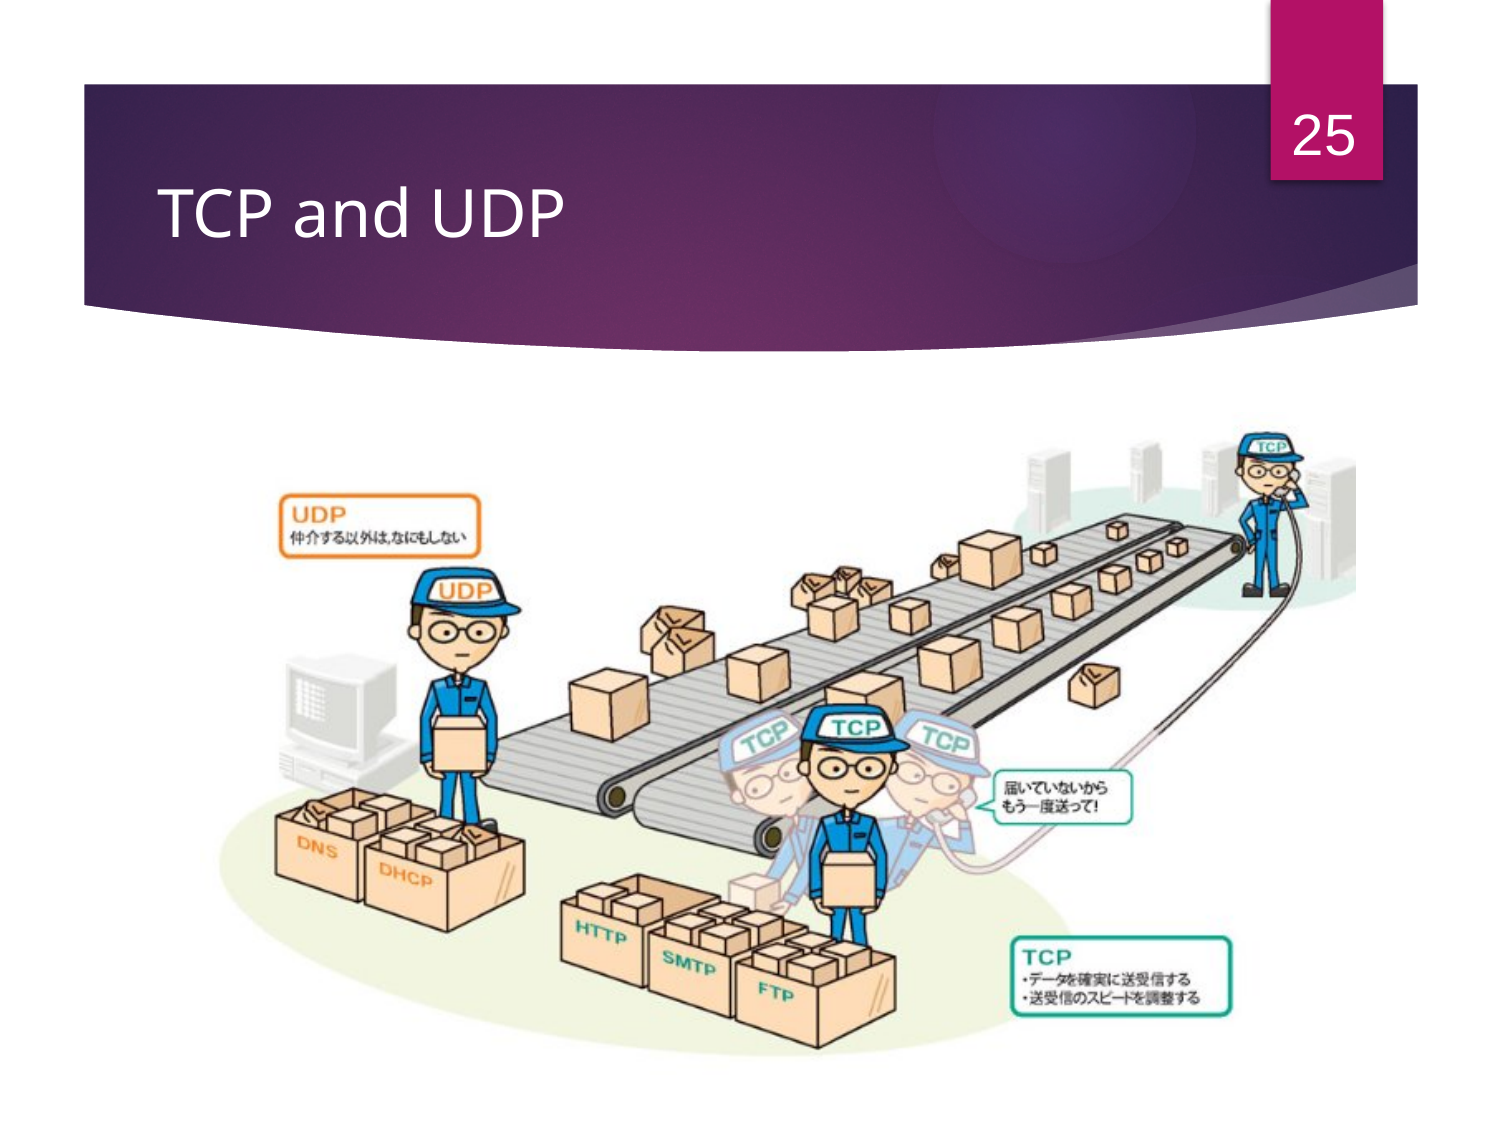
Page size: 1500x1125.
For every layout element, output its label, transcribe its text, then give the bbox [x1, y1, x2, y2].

title TCP and UDP [142, 152, 1183, 269]
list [199, 412, 1356, 1075]
slide_number 25 [1259, 48, 1390, 175]
